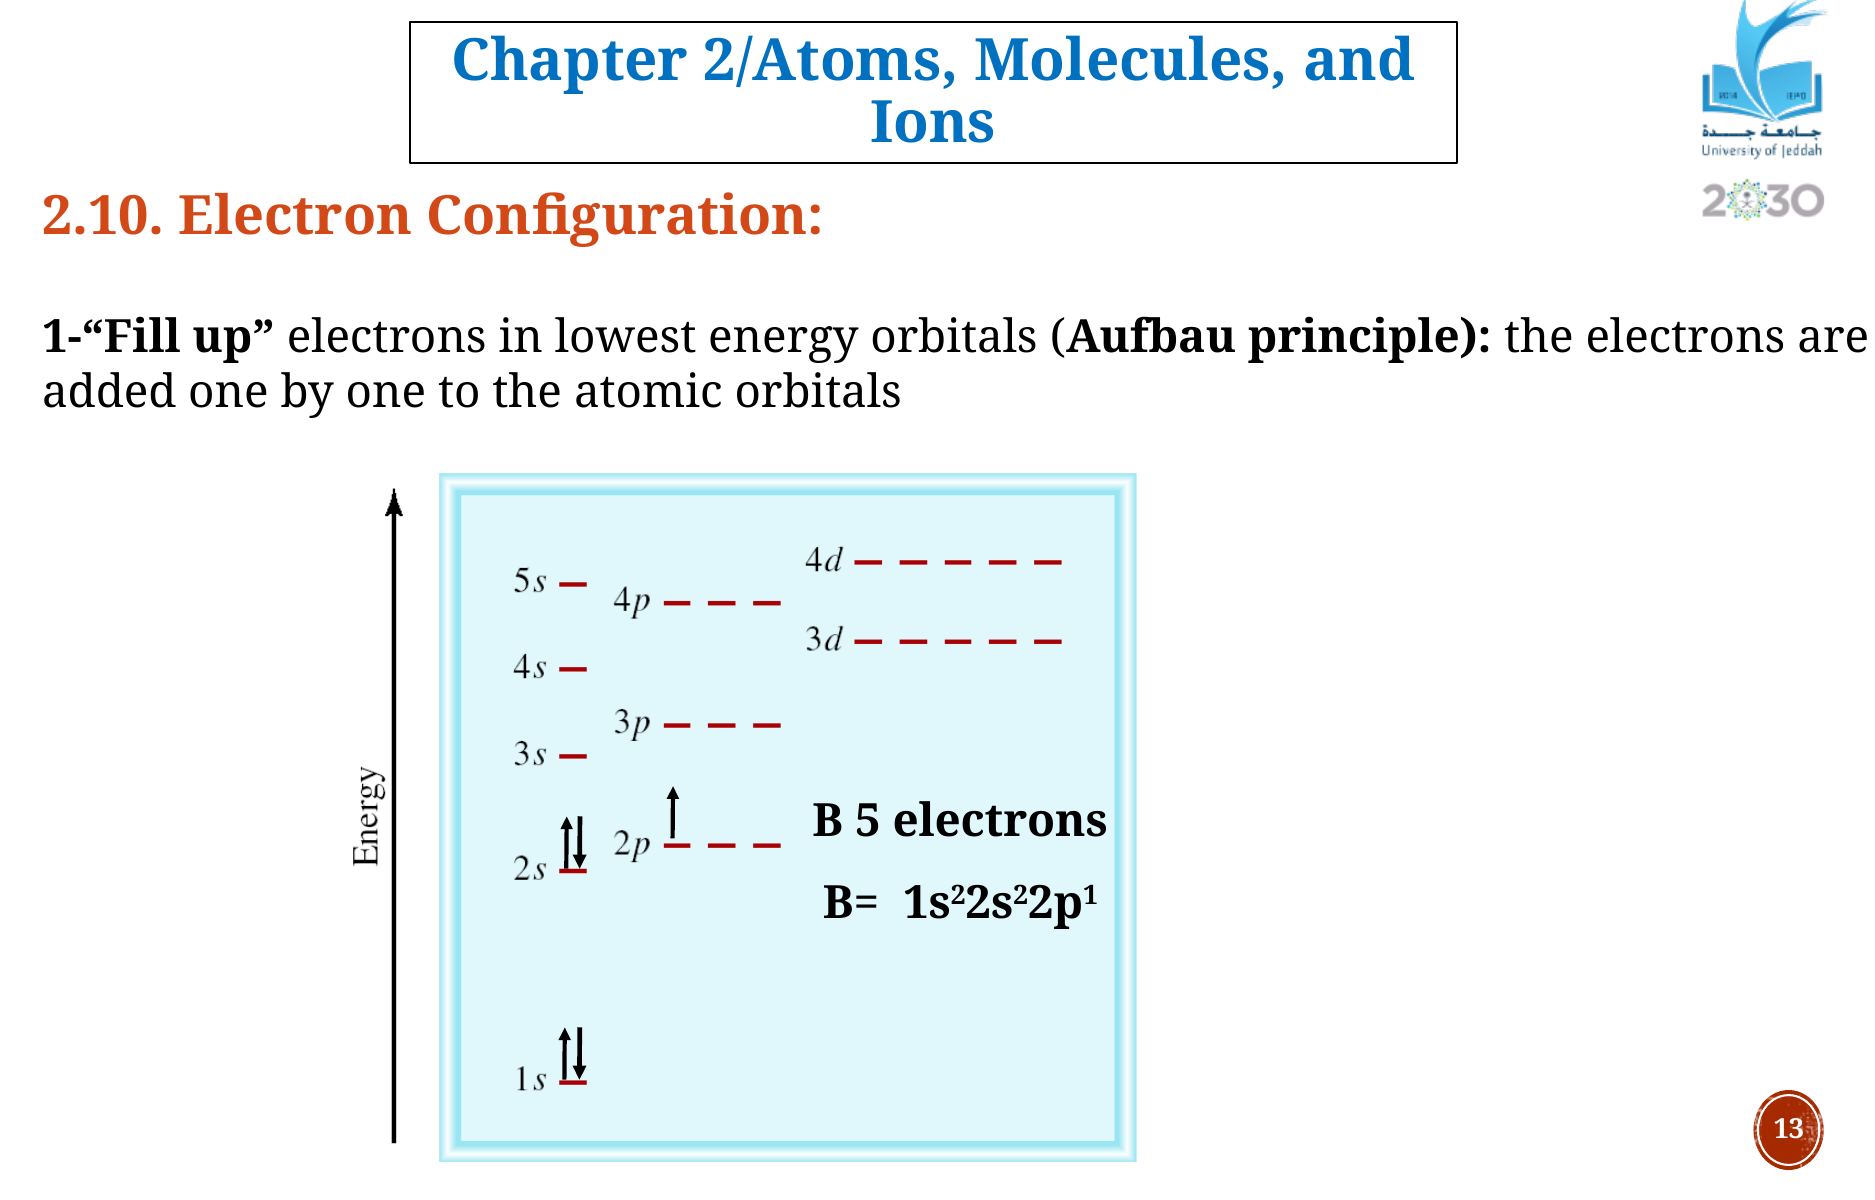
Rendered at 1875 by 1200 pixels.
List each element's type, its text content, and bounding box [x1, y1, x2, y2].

text_box 2.10. Electron Configuration: [26, 173, 1150, 254]
slide_number 13 [1739, 1097, 1838, 1162]
picture [1681, 0, 1846, 227]
text_box 1-“Fill up” electrons in lowest energy orbitals (Aufbau principle): the electrons are added one by one to the atomic orbitals [27, 299, 1875, 424]
text_box Chapter 2/Atoms, Molecules, and Ions [409, 21, 1458, 164]
picture [329, 471, 1141, 1162]
